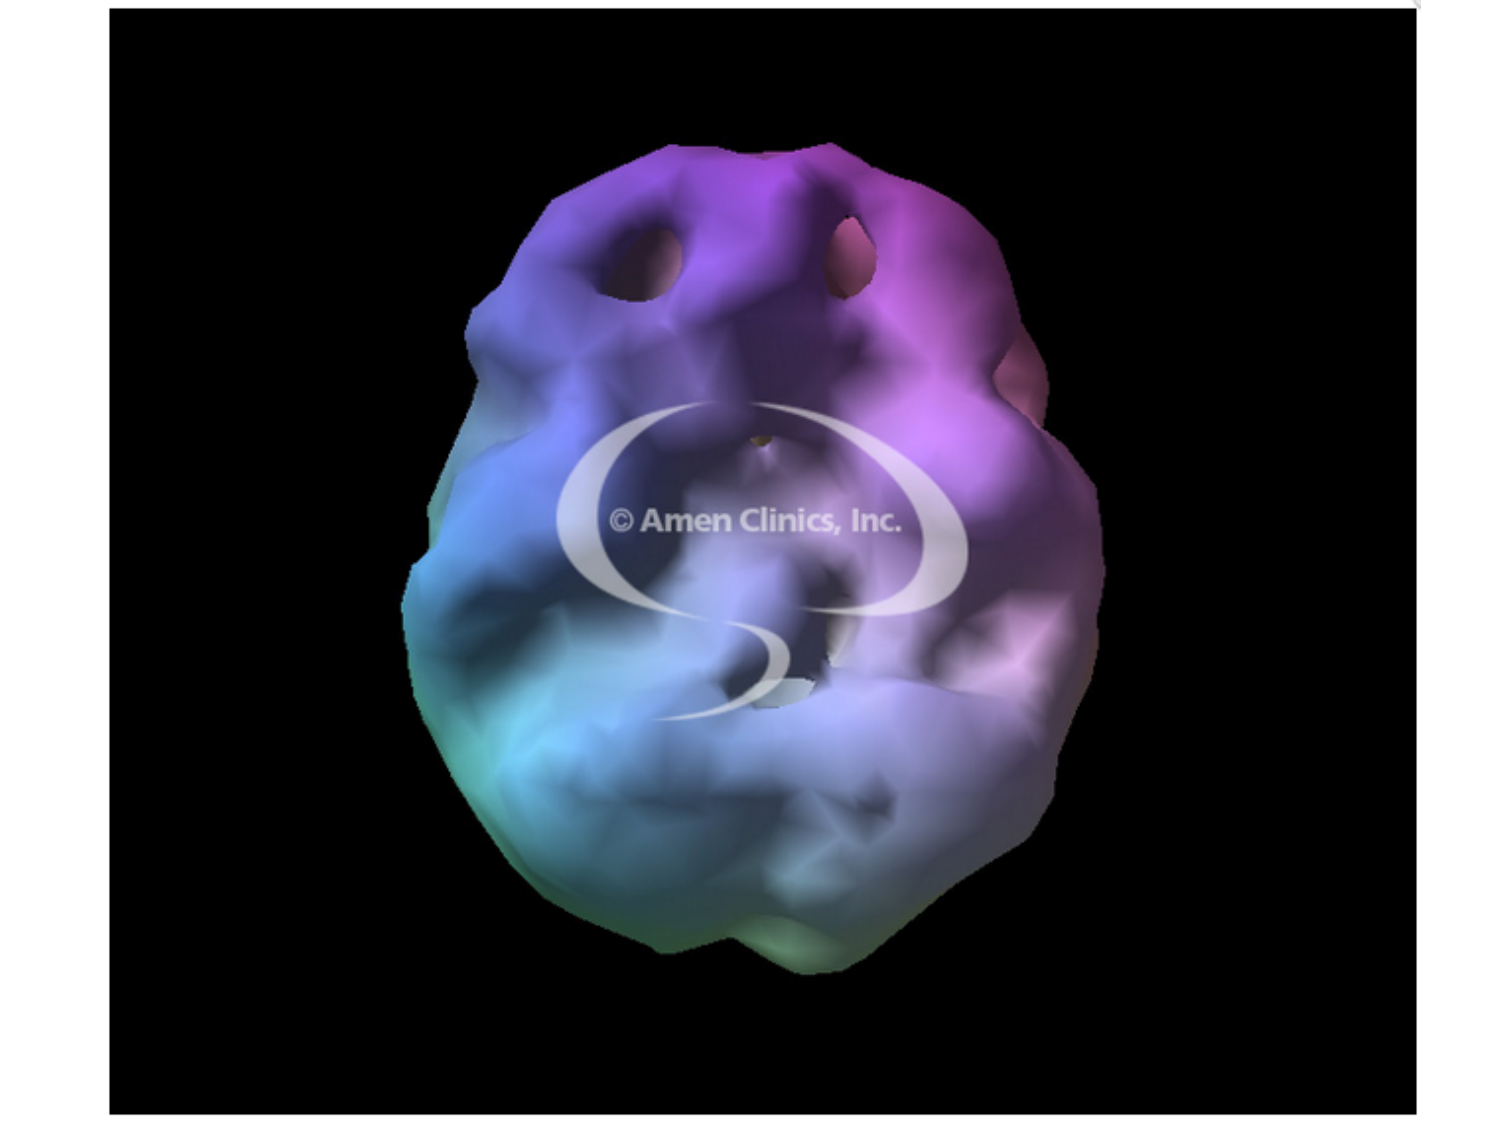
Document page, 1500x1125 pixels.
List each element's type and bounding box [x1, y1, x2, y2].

picture [103, 0, 1421, 1125]
